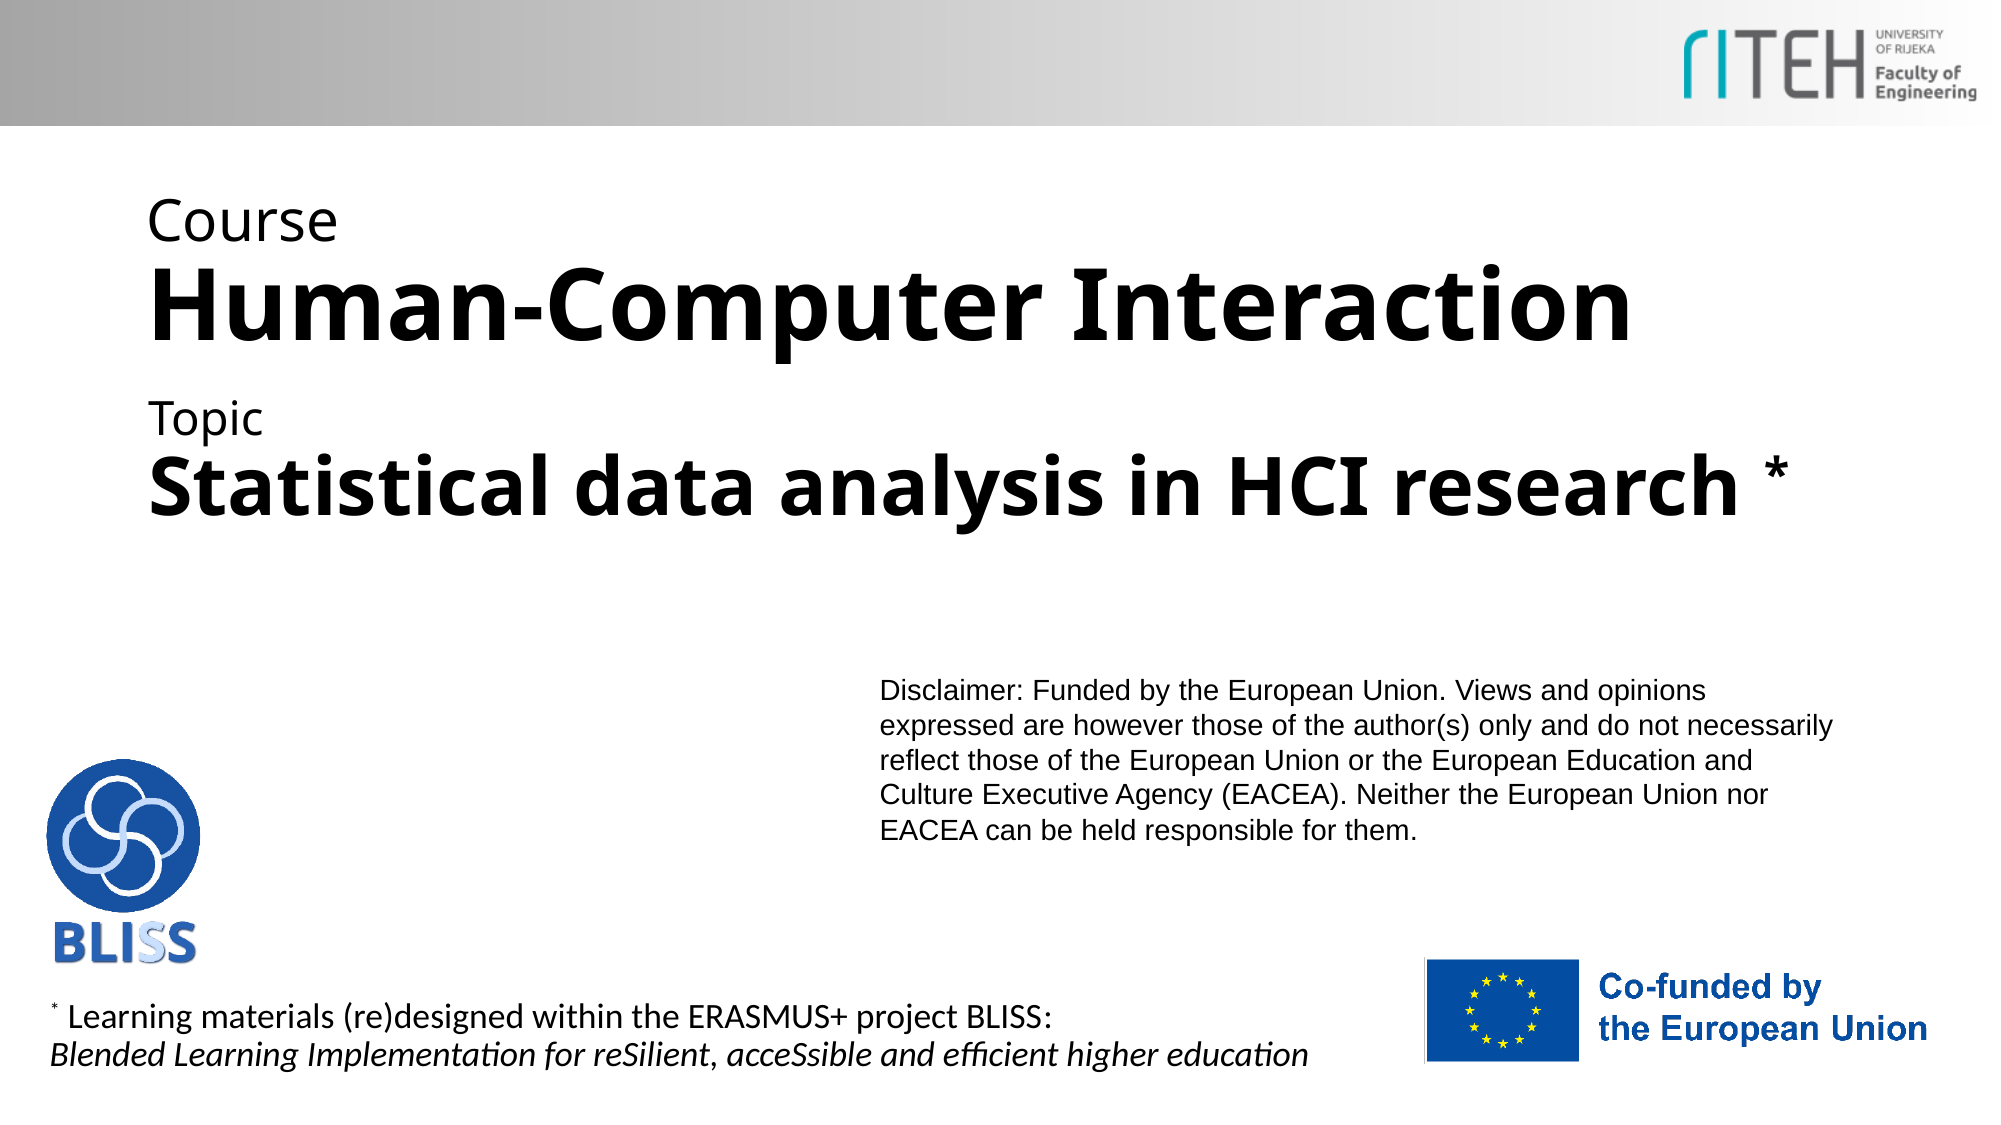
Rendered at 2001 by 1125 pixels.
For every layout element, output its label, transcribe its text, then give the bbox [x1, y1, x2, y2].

subtitle * Learning materials (re)designed within the ERASMUS+ project BLISS: Blended Learning Implementation for reSilient, acceSsible and efficient higher education [34, 990, 1411, 1083]
picture [45, 759, 203, 966]
picture [1683, 20, 1977, 107]
picture [1420, 953, 1965, 1068]
text_box [0, 0, 2000, 127]
title Course Human-Computer Interaction [131, 184, 1865, 384]
text_box Disclaimer: Funded by the European Union. Views and opinions expressed are however those of the author(s) only and do not necessarily reflect those of the European Union or the European Education and Culture Executive Agency (EACEA). Neither the European Union nor EACEA can be held responsible for them. [864, 663, 1865, 854]
text_box Topic Statistical data analysis in HCI research * [133, 387, 1867, 587]
